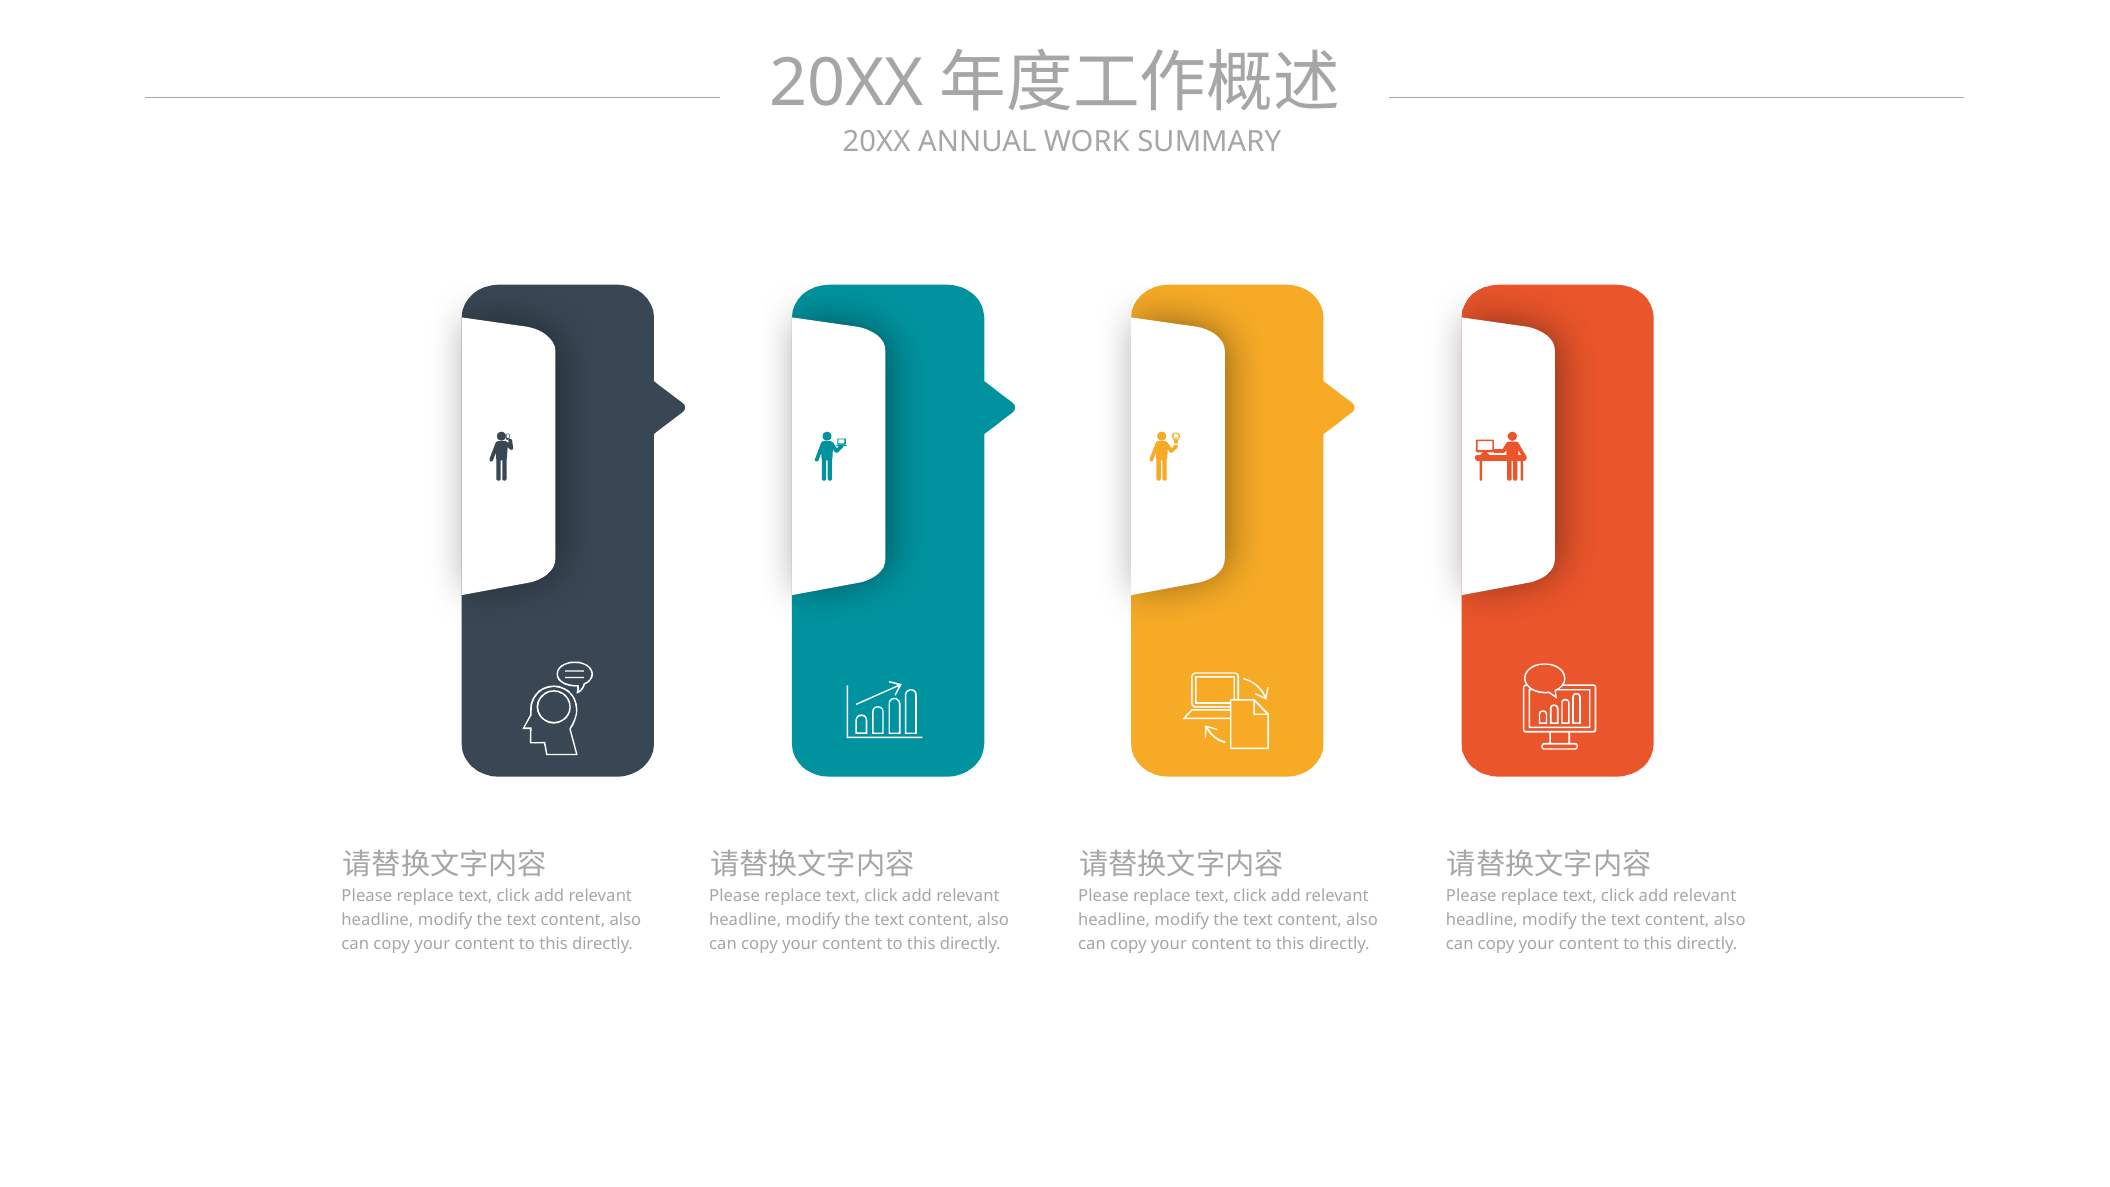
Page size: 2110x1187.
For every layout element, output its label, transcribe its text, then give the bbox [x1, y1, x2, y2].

text_box 20XX年度工作概述 [730, 38, 1379, 96]
text_box Please replace text, click add relevant headline, modify the text content, also can copy your content to this directly. [1431, 873, 1782, 960]
text_box Please replace text, click add relevant headline, modify the text content, also can copy your content to this directly. [326, 873, 677, 960]
text_box 请替换文字内容 [327, 831, 563, 888]
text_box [791, 317, 886, 596]
text_box 请替换文字内容 [1432, 831, 1667, 888]
text_box [794, 756, 982, 777]
text_box 请替换文字内容 [1064, 831, 1299, 888]
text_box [461, 317, 556, 596]
text_box [1133, 756, 1321, 777]
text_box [522, 661, 1597, 756]
text_box [461, 284, 686, 777]
text_box Please replace text, click add relevant headline, modify the text content, also can copy your content to this directly. [1063, 873, 1414, 960]
text_box [791, 284, 1016, 661]
text_box Please replace text, click add relevant headline, modify the text content, also can copy your content to this directly. [694, 873, 1045, 960]
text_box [1131, 317, 1225, 596]
text_box [1461, 284, 1654, 777]
text_box 请替换文字内容 [695, 831, 930, 888]
text_box [1131, 284, 1355, 661]
text_box 20XX年度工作概述 [730, 98, 1379, 119]
text_box 20XX ANNUAL WORK SUMMARY [824, 122, 1300, 158]
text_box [1461, 317, 1555, 596]
